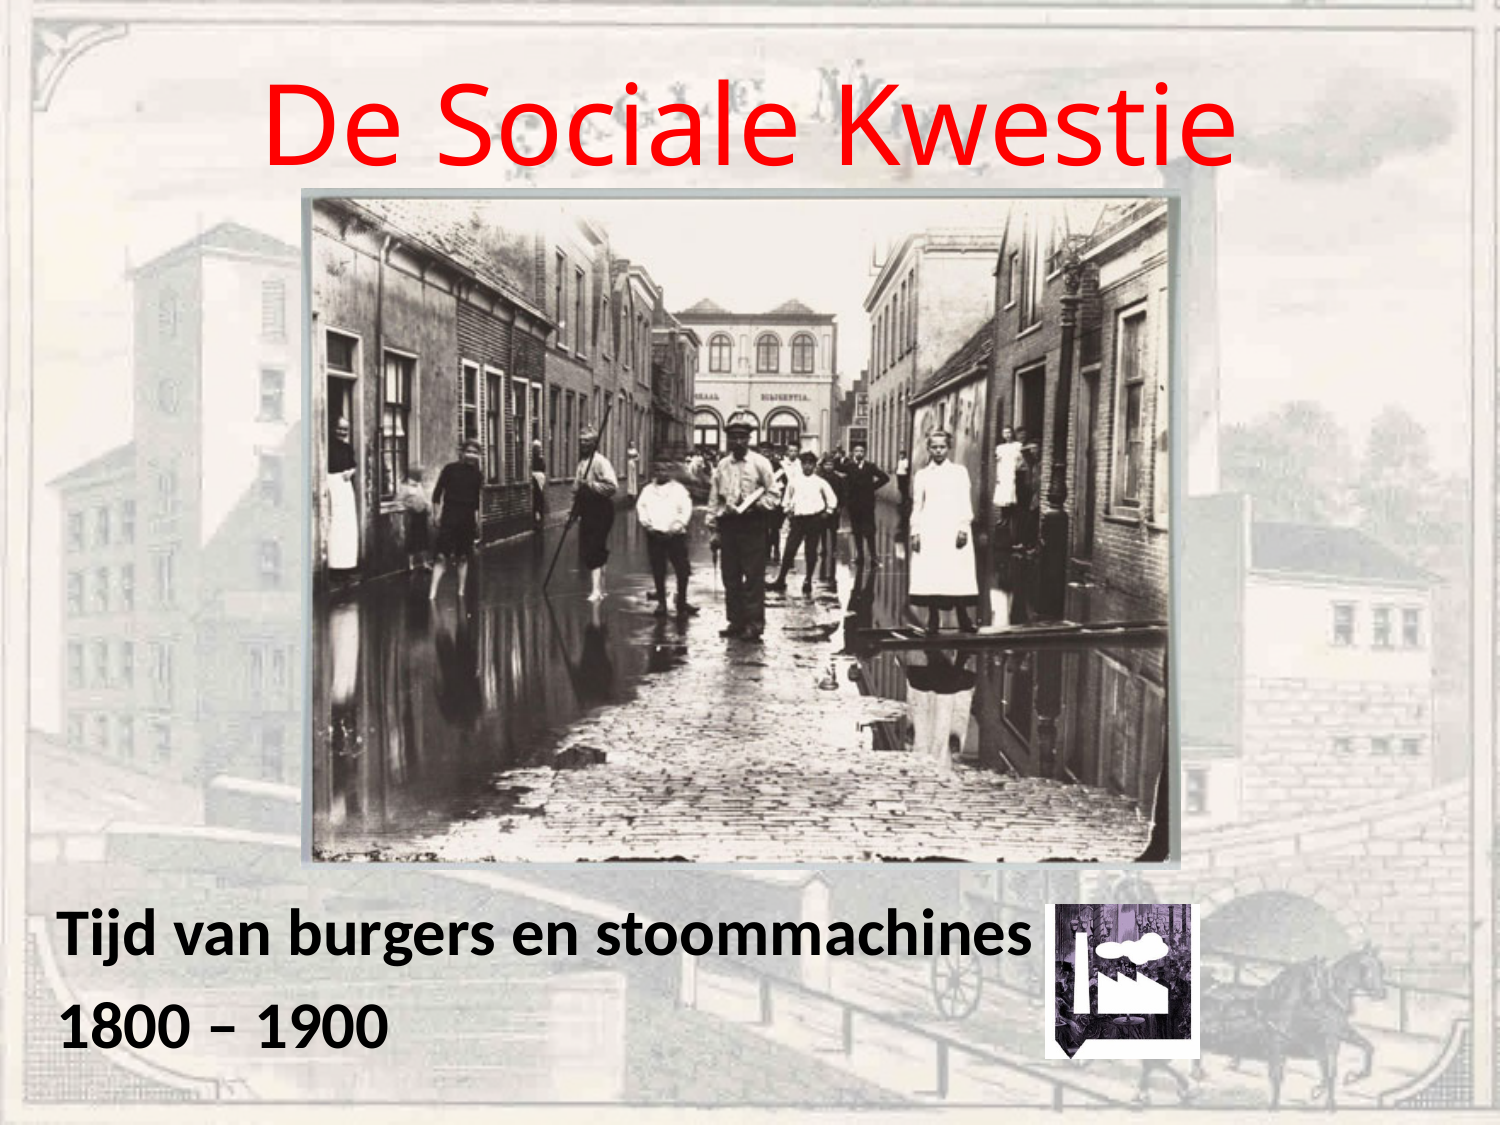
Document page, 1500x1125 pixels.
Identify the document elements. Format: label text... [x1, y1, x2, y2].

picture [1045, 904, 1200, 1060]
subtitle Tijd van burgers en stoommachines 1800 – 1900 [41, 881, 1050, 1125]
picture [300, 188, 1182, 870]
title De Sociale Kwestie [0, 0, 1500, 242]
